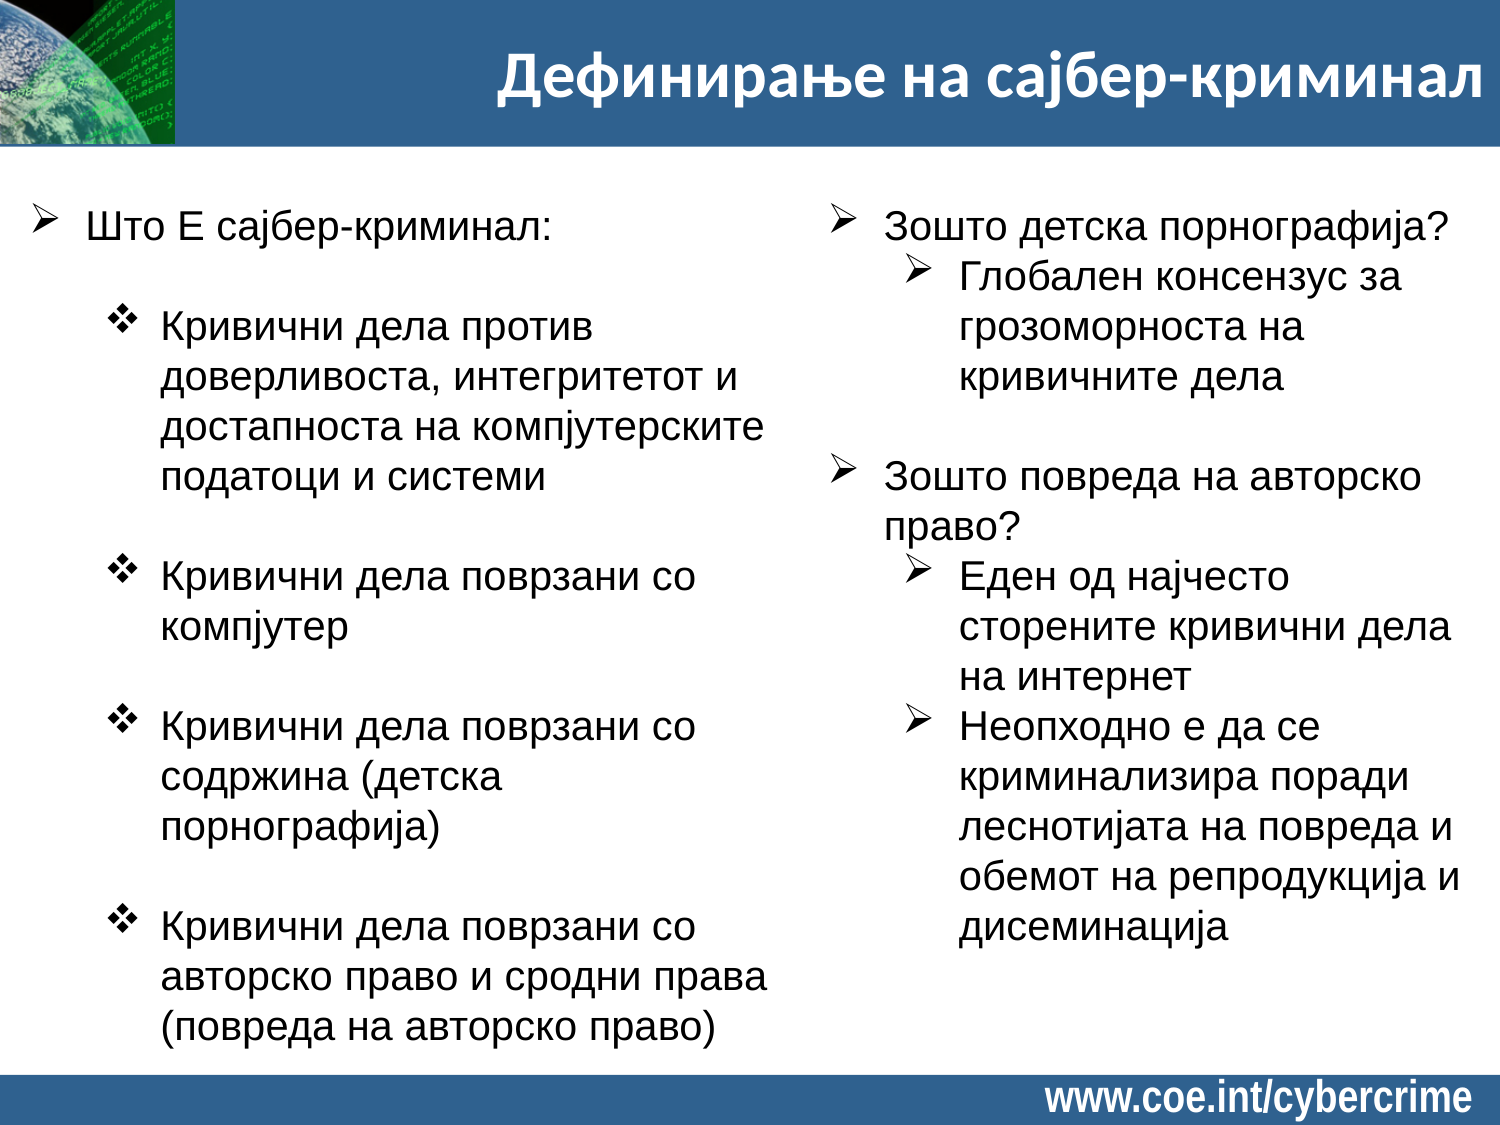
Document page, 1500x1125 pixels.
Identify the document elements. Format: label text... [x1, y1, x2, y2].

text_box www.coe.int/cybercrime [1030, 1059, 1500, 1125]
text_box [0, 1073, 1030, 1125]
text_box Дефинирање на сајбер-криминал [177, 0, 1500, 149]
picture [0, 0, 175, 144]
text_box Што Е сајбер-криминал: Кривични дела против доверливоста, интегритетот и достапноста на компјутерските податоци и системи Кривични дела поврзани со компјутер Кривични дела поврзани со содржина (детска порнографија) Кривични дела поврзани со авторско право и сродни права (повреда на авторско право) [14, 191, 787, 1107]
text_box Зошто детска порнографија? Глобален консензус за грозоморноста на кривичните дела Зошто повреда на авторско право? Еден од најчесто сторените кривични дела на интернет Неопходно е да се криминализира поради леснотијата на повреда и обемот на репродукција и дисеминација [812, 191, 1483, 957]
